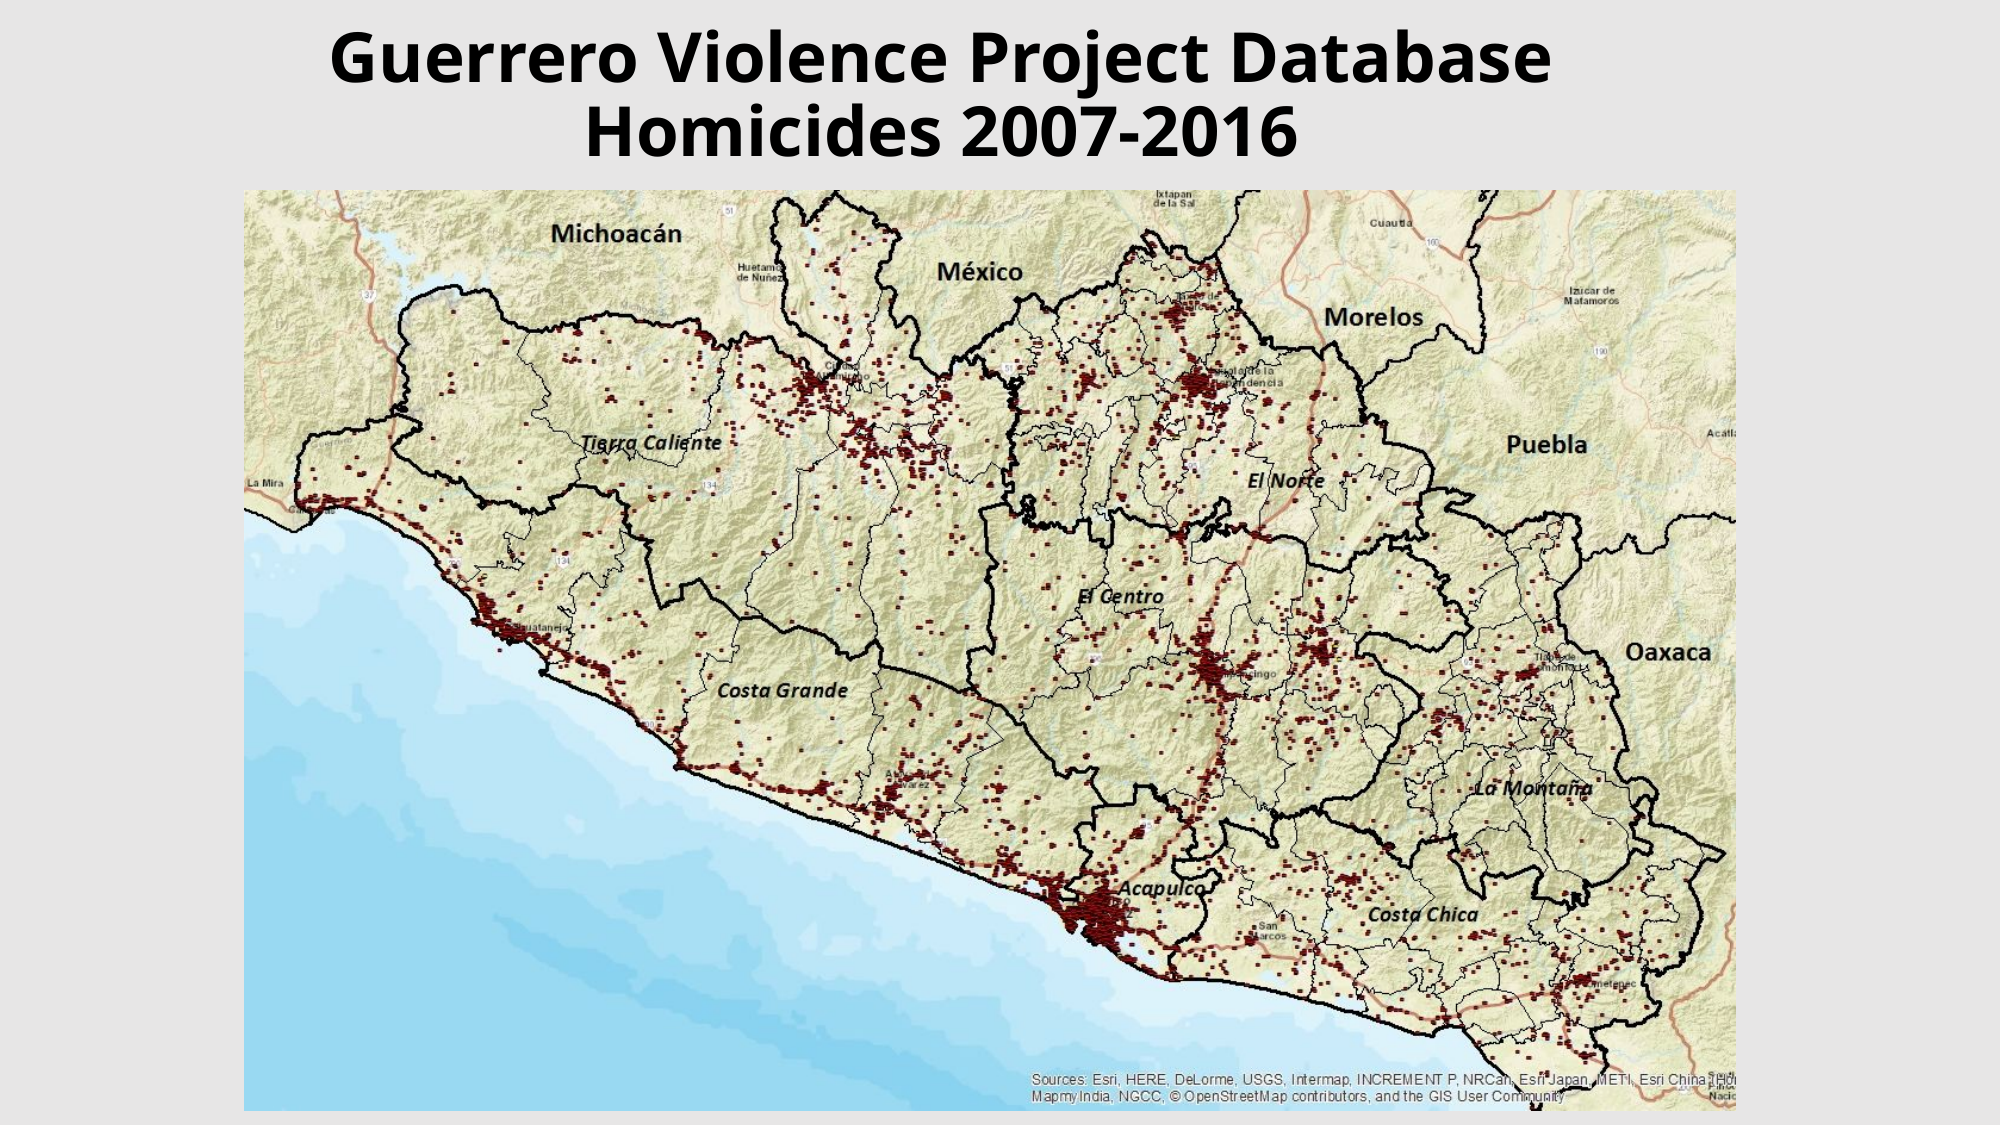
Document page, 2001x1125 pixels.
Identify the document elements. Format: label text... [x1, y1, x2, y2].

title Guerrero Violence Project Database Homicides 2007-2016 [78, 14, 1804, 181]
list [244, 190, 1736, 1111]
